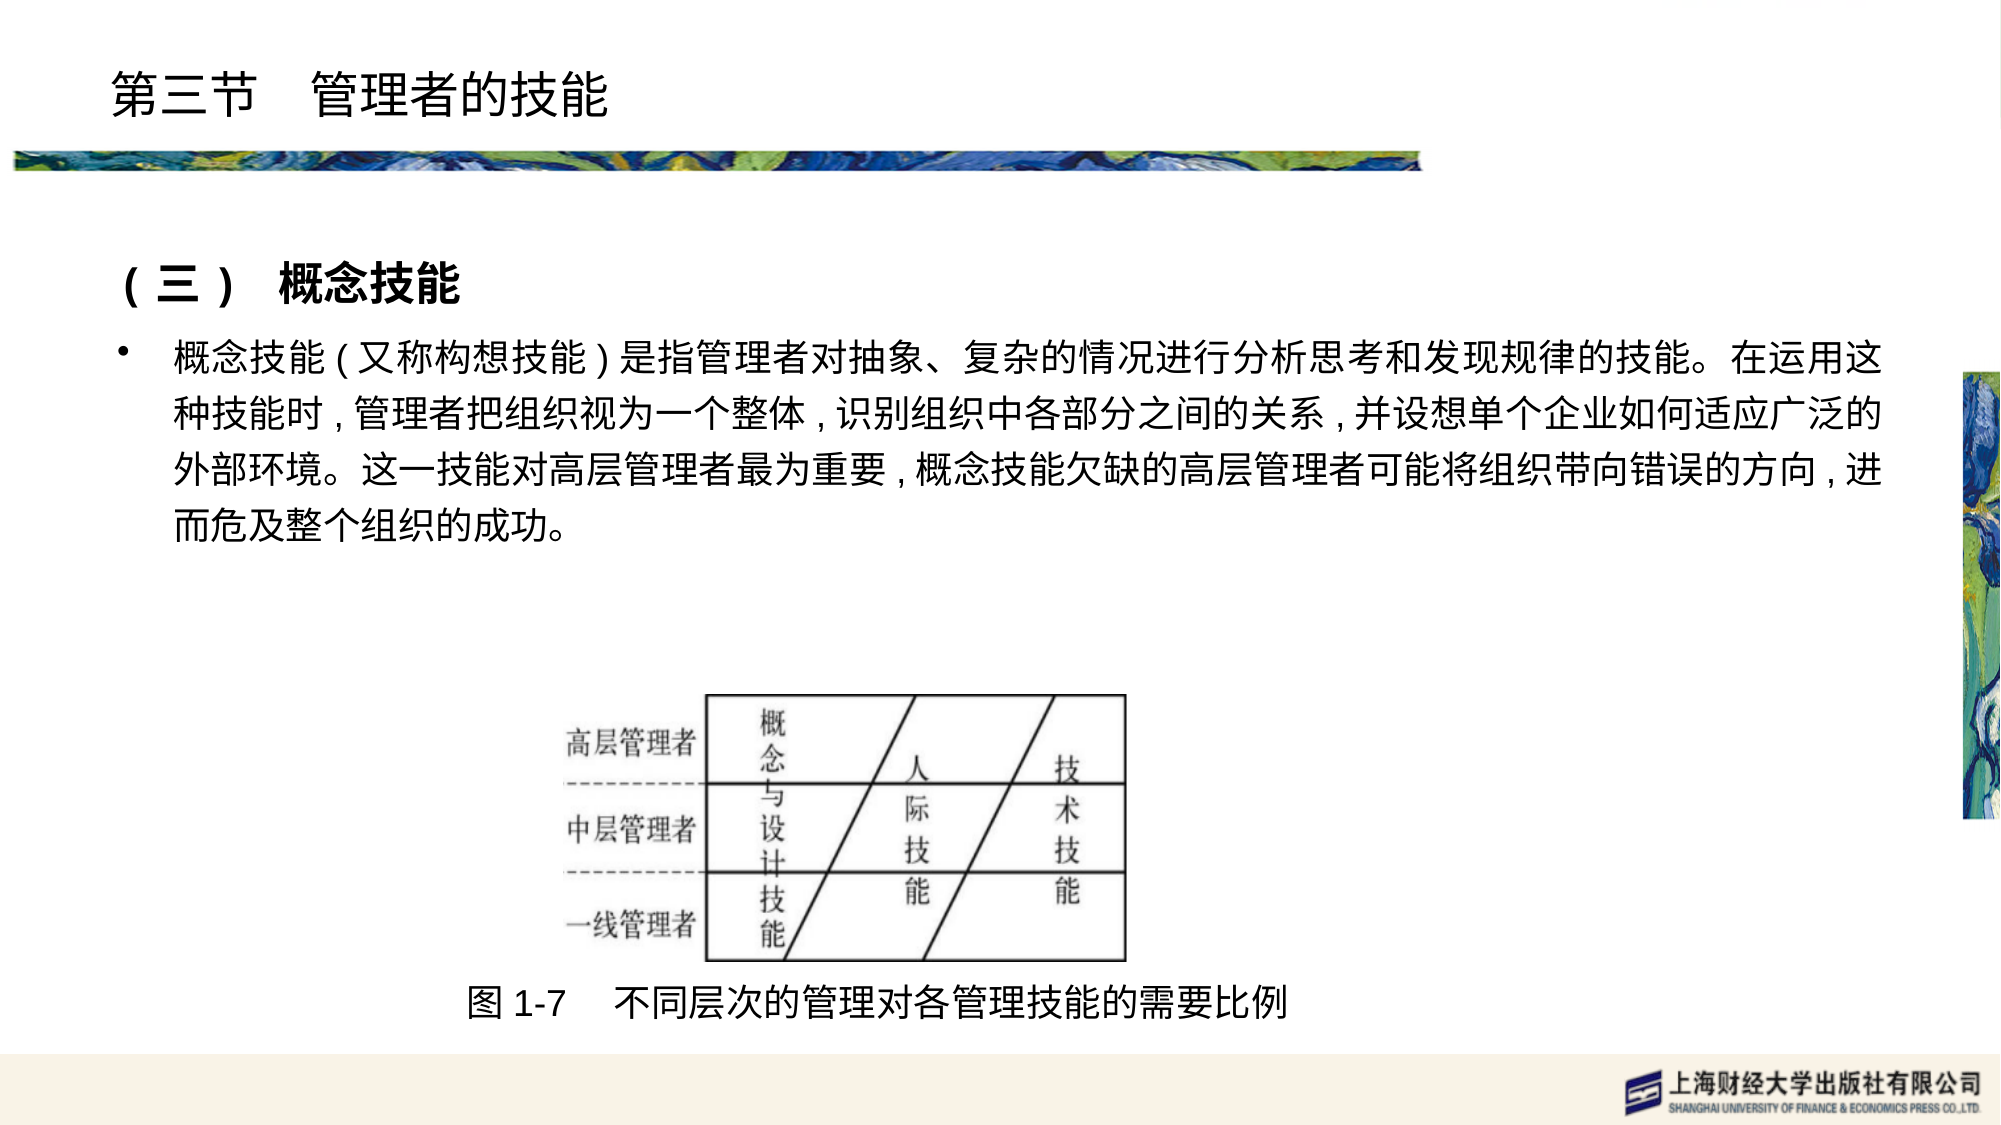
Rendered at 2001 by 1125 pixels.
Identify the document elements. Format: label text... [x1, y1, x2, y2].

text_box 图1-7 不同层次的管理对各管理技能的需要比例 [414, 971, 1409, 1031]
title 第三节 管理者的技能 [94, 42, 1451, 146]
picture [0, 0, 2001, 1125]
list (三) 概念技能 概念技能(又称构想技能)是指管理者对抽象、复杂的情况进行分析思考和发现规律的技能。在运用这种技能时,管理者把组织视为一个整体,识别组织中各部分之间的关系,并设想单个企业如何适应广泛的外部环境。这一技能对高层管理者最为重要,概念技能欠缺的高层管理者可能将组织带向错误的方向,进而危及整个组织的成功。 [102, 233, 1898, 1032]
